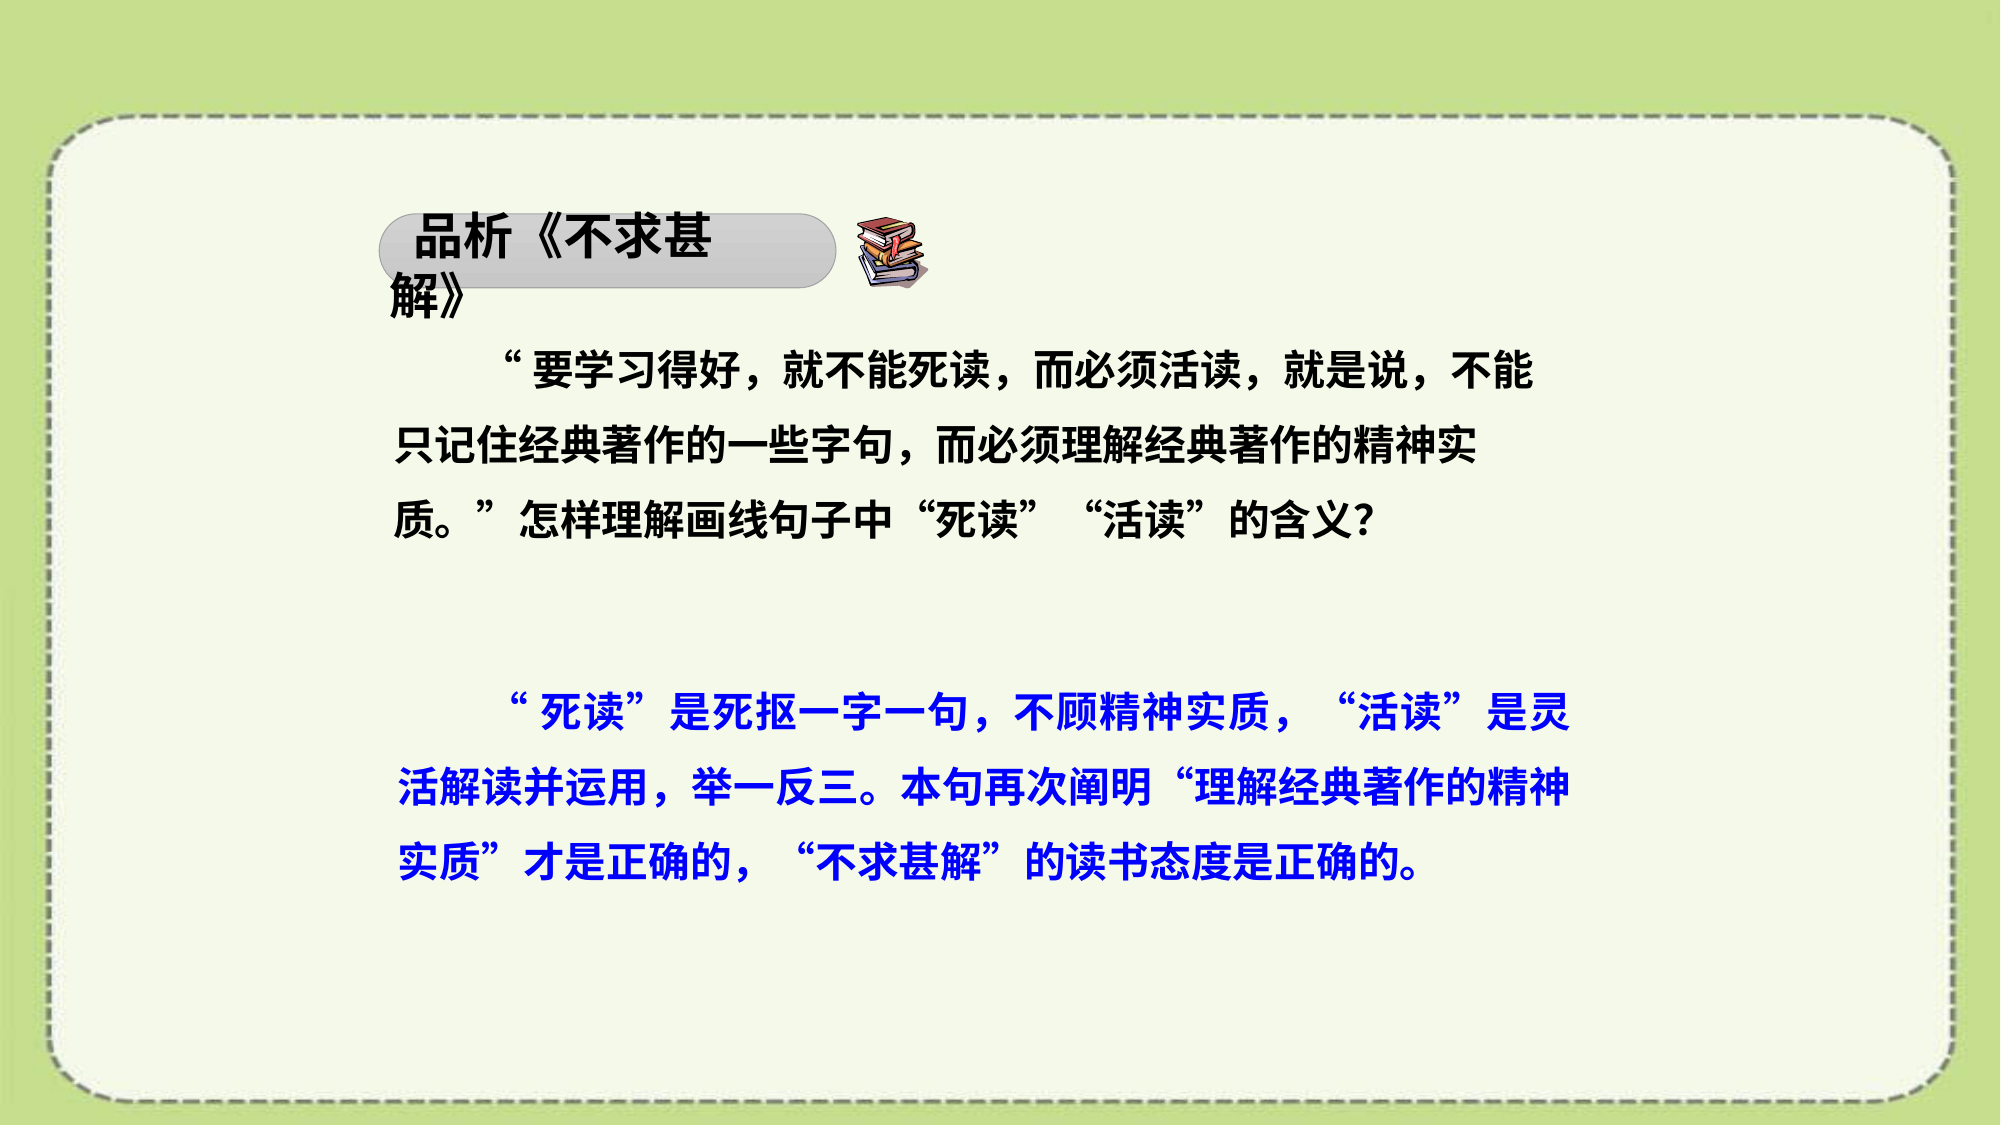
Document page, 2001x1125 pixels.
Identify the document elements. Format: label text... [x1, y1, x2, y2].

picture [0, 0, 2001, 1125]
text_box “要学习得好，就不能死读，而必须活读，就是说，不能只记住经典著作的一些字句，而必须理解经典著作的精神实质。”怎样理解画线句子中“死读”“活读”的含义？ [378, 311, 1578, 552]
text_box “死读”是死抠一字一句，不顾精神实质，“活读”是灵活解读并运用，举一反三。本句再次阐明“理解经典著作的精神实质”才是正确的，“不求甚解”的读书态度是正确的。 [383, 653, 1586, 894]
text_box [374, 196, 929, 290]
